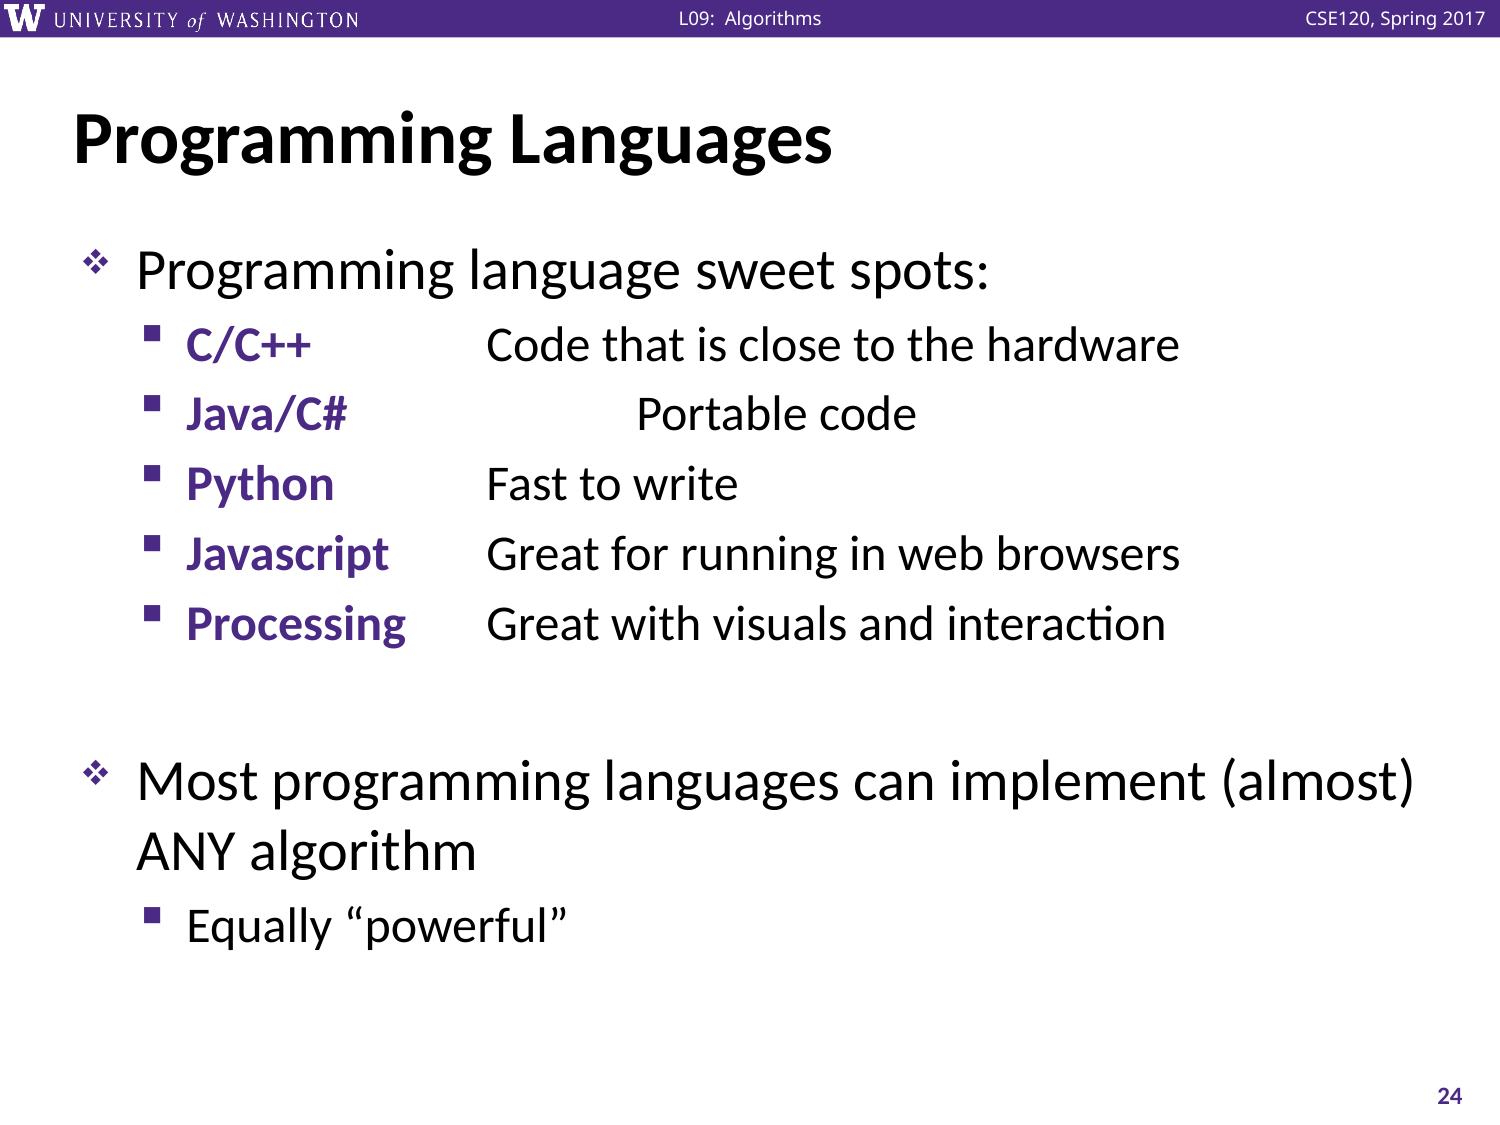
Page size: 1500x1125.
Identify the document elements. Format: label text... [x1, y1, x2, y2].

title Programming Languages [58, 71, 1438, 197]
picture [4, 4, 358, 32]
slide_number 24 [1400, 1065, 1500, 1125]
list Programming language sweet spots: C/C++ Code that is close to the hardware Java/C# Portable code Python Fast to write Javascript Great for running in web browsers Processing Great with visuals and interaction Most programming languages can implement (almost) ANY algorithm Equally “powerful” [64, 223, 1438, 1040]
